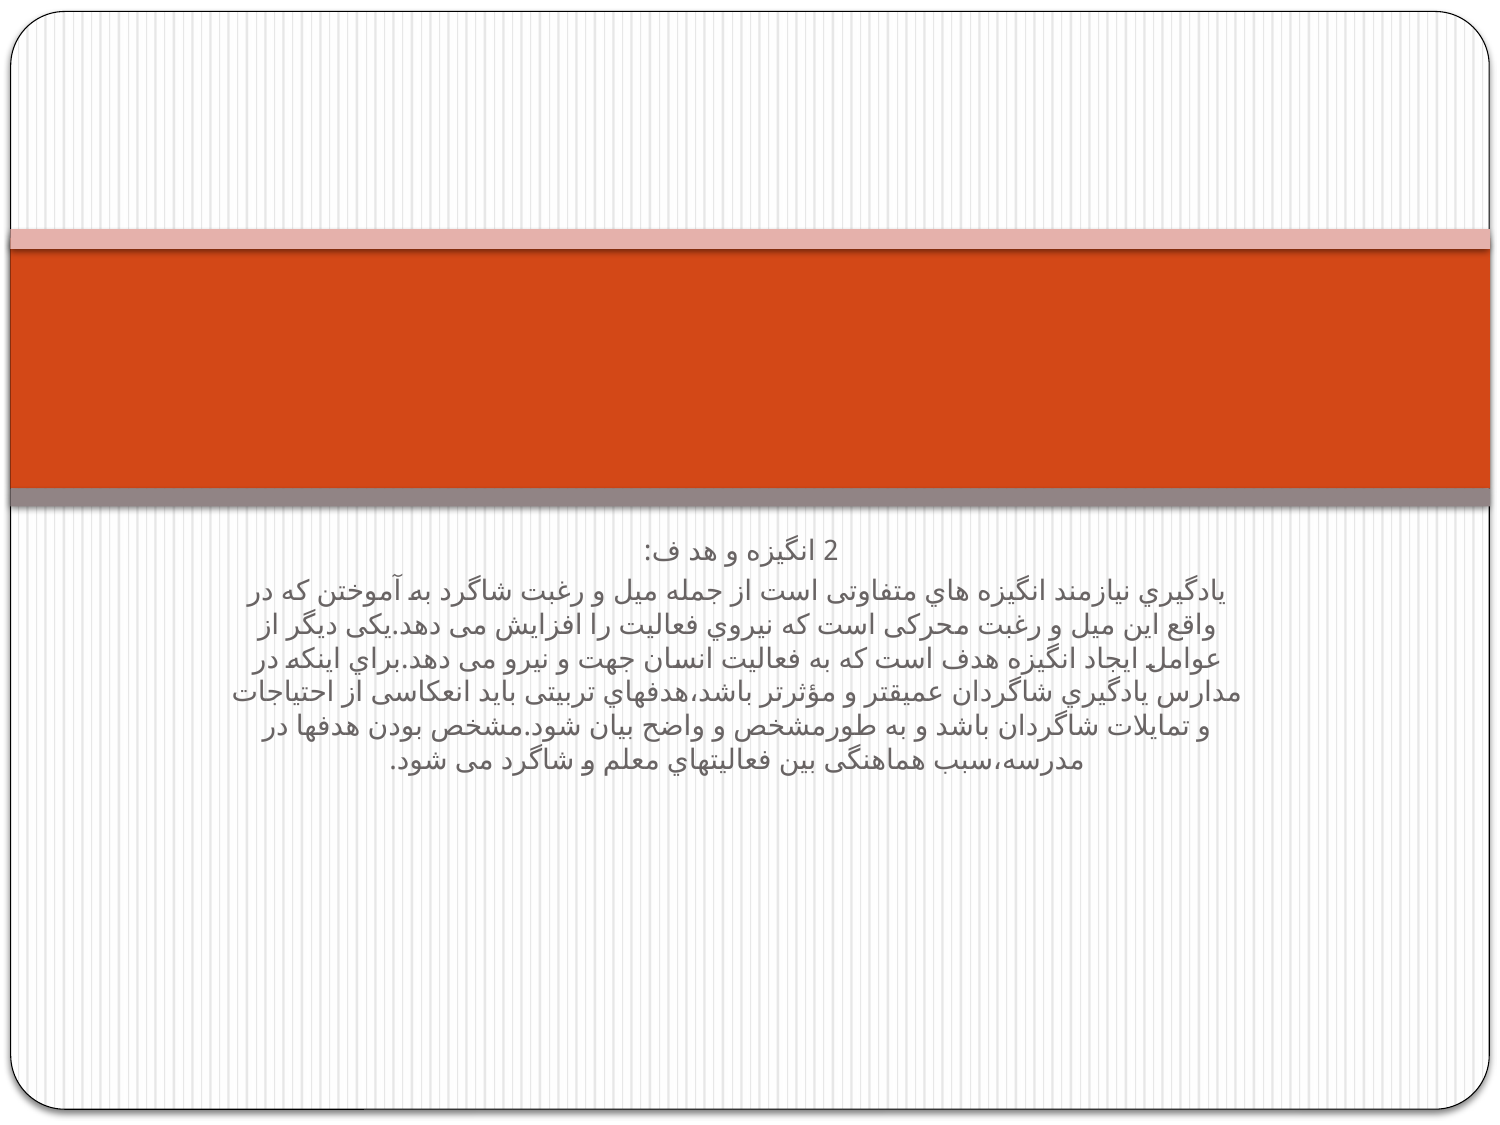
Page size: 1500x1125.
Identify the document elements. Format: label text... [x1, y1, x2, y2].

subtitle 2 انگیزه و هد ف: یادگیري نیازمند انگیزه هاي متفاوتی است از جمله میل و رغبت شاگرد به آموختن که در واقع این میل و رغبت محرکی است که نیروي فعالیت را افزایش می دهد.یکی دیگر از عوامل ایجاد انگیزه هدف است که به فعالیت انسان جهت و نیرو می دهد.براي اینکه در مدارس یادگیري شاگردان عمیقتر و مؤثرتر باشد،هدفهاي تربیتی باید انعکاسی از احتیاجات و تمایلات شاگردان باشد و به طورمشخص و واضح بیان شود.مشخص بودن هدفها در مدرسه،سبب هماهنگی بین فعالیتهاي معلم و شاگرد می شود. [212, 525, 1263, 788]
